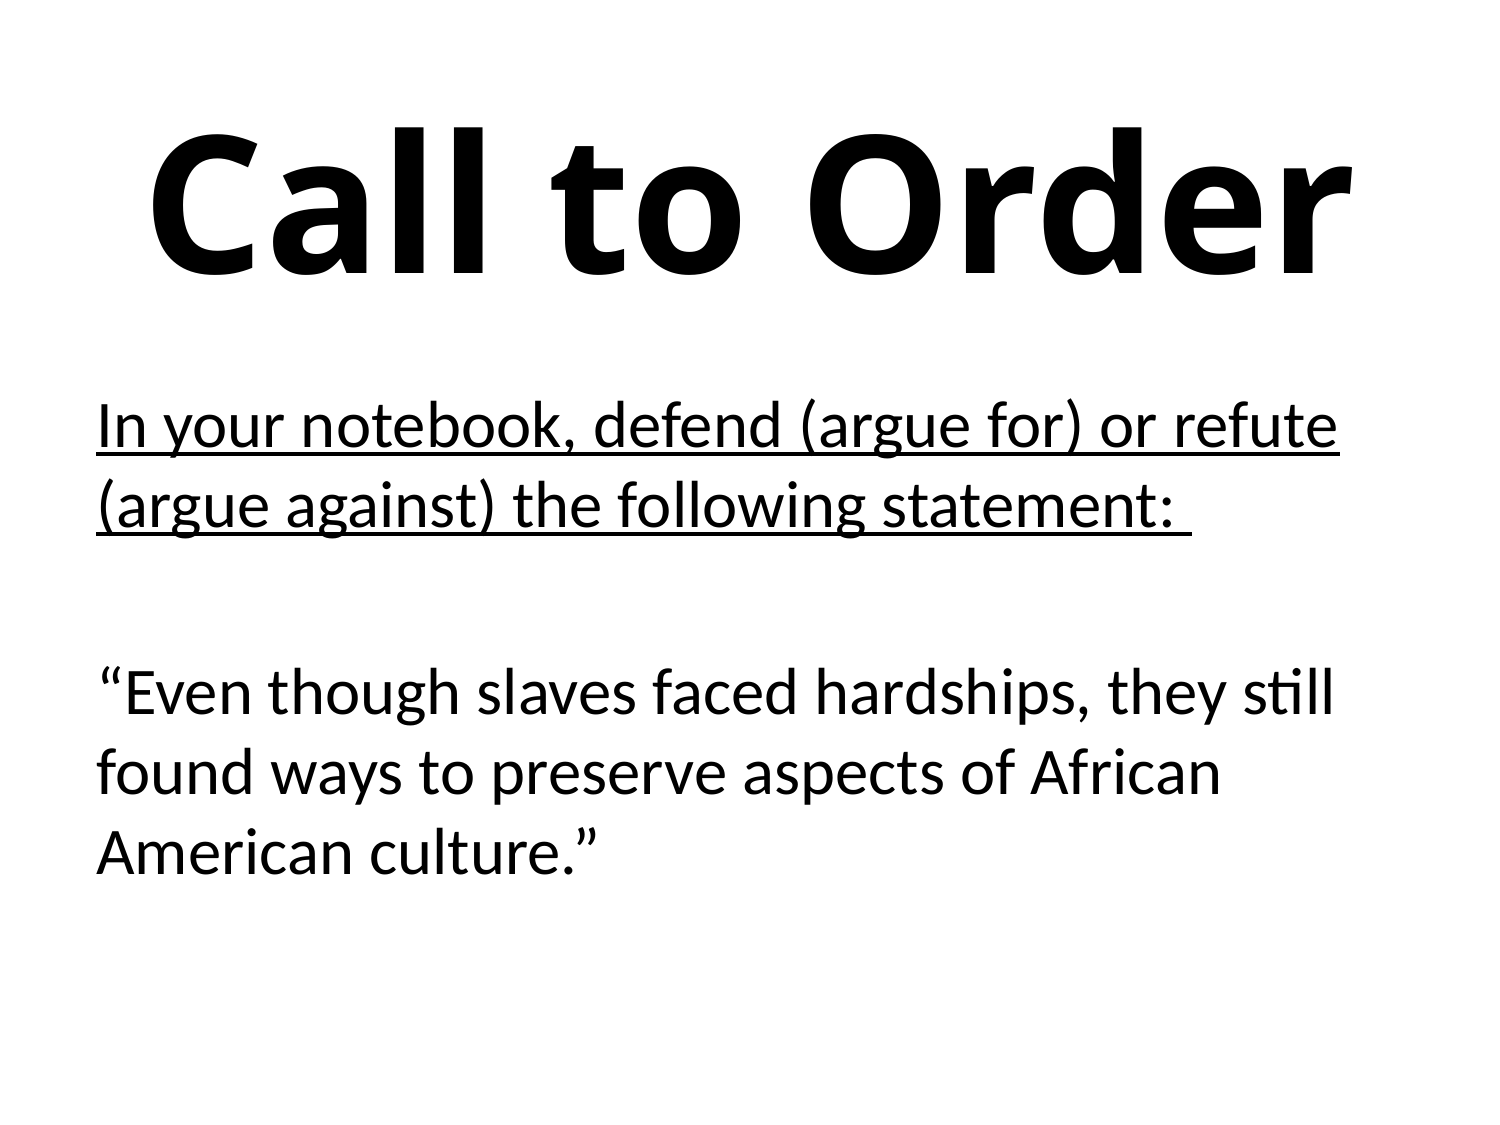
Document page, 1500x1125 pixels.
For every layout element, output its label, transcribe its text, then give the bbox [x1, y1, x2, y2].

subtitle In your notebook, defend (argue for) or refute (argue against) the following statement: “Even though slaves faced hardships, they still found ways to preserve aspects of African American culture.” [81, 373, 1461, 1085]
title Call to Order [112, 76, 1388, 318]
